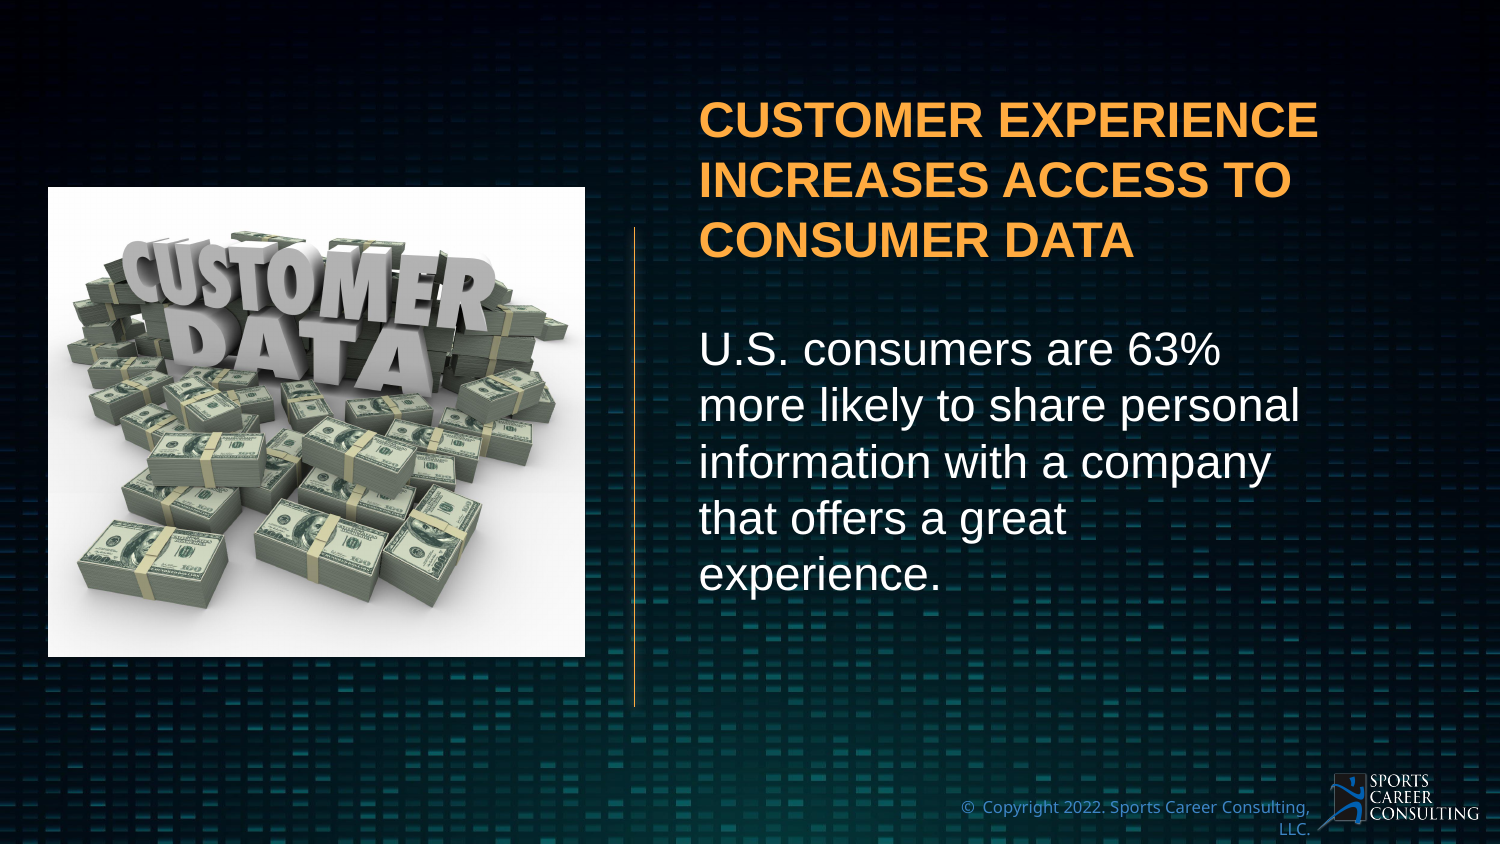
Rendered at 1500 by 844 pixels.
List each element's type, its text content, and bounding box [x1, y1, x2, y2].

picture [0, 0, 1500, 844]
title CUSTOMER EXPERIENCE INCREASES ACCESS TO CONSUMER DATA [683, 72, 1405, 228]
text_box © Copyright 2022. Sports Career Consulting, LLC. [914, 769, 1326, 844]
list U.S. consumers are 63% more likely to share personal information with a company that offers a great experience. [683, 303, 1331, 704]
